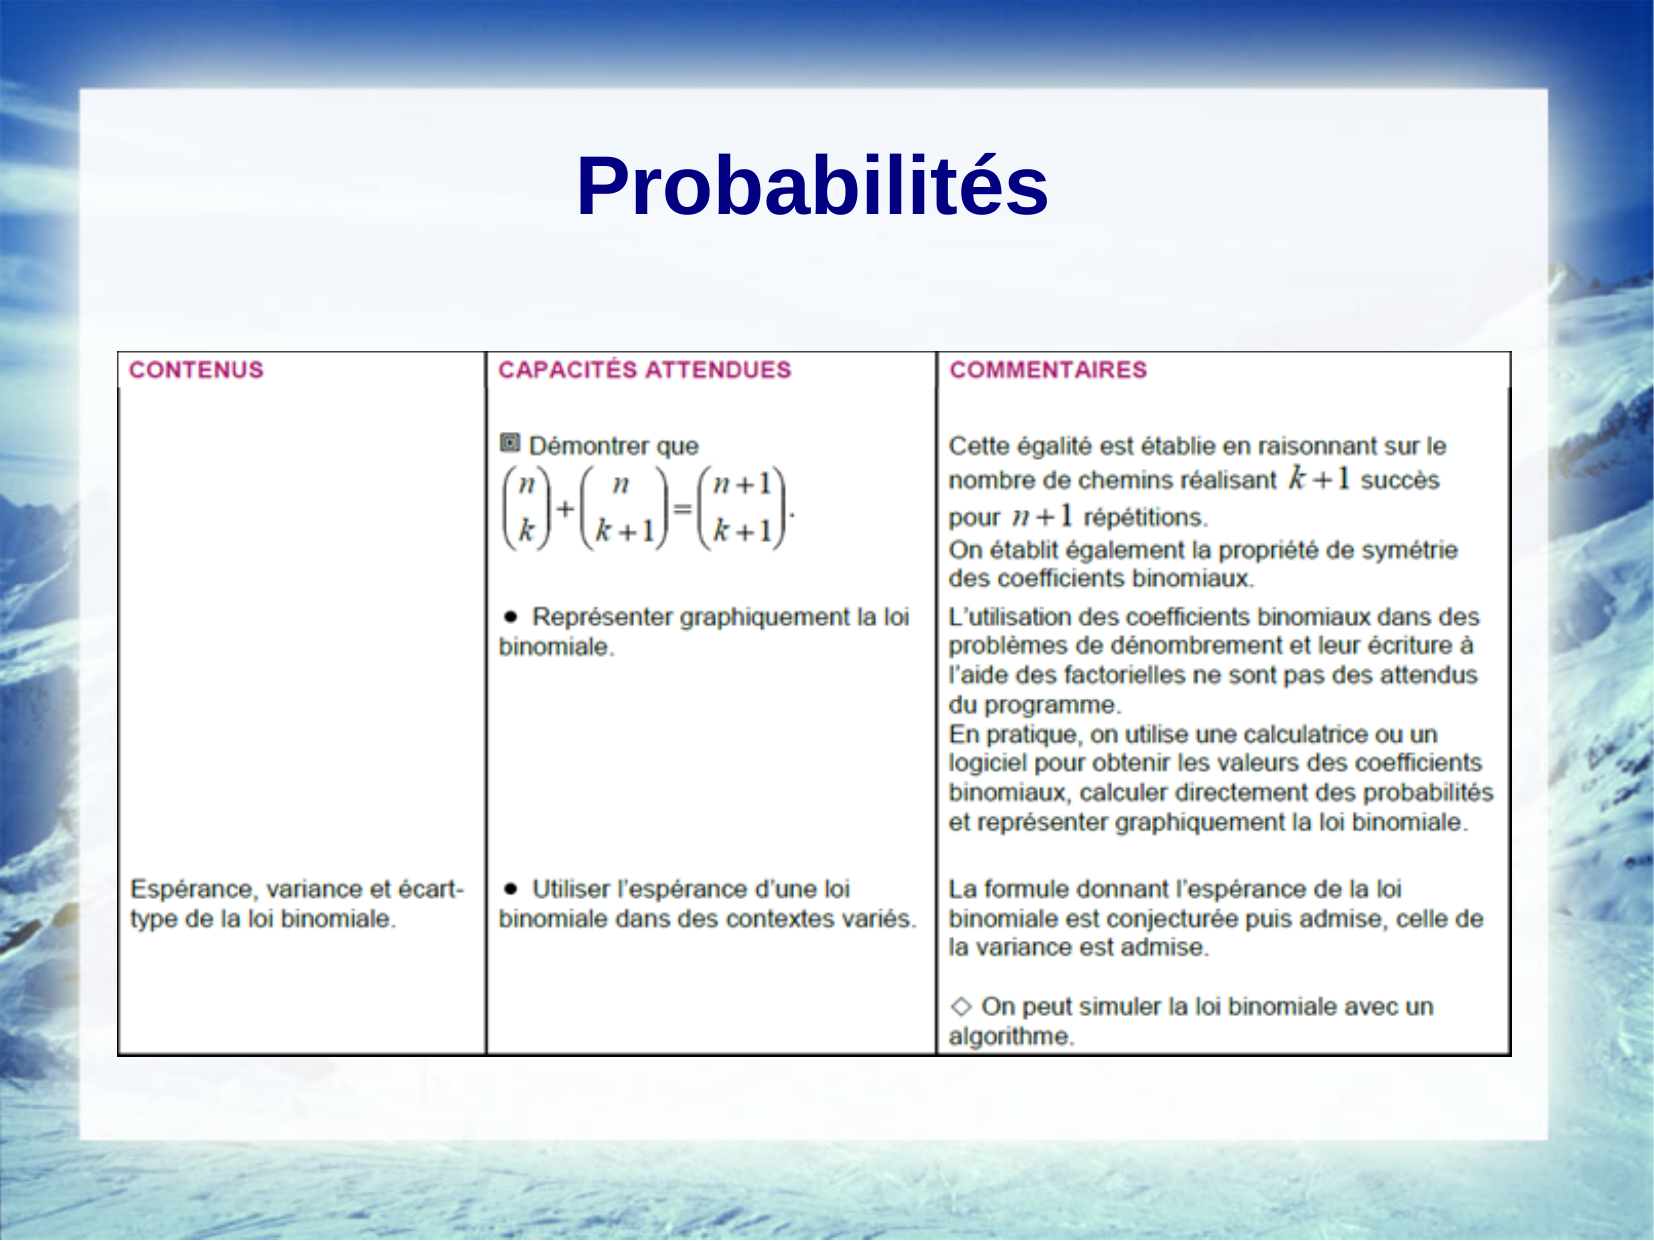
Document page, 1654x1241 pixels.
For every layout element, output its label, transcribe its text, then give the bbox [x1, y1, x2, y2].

picture [0, 0, 1654, 1240]
title Probabilités [104, 132, 1522, 235]
